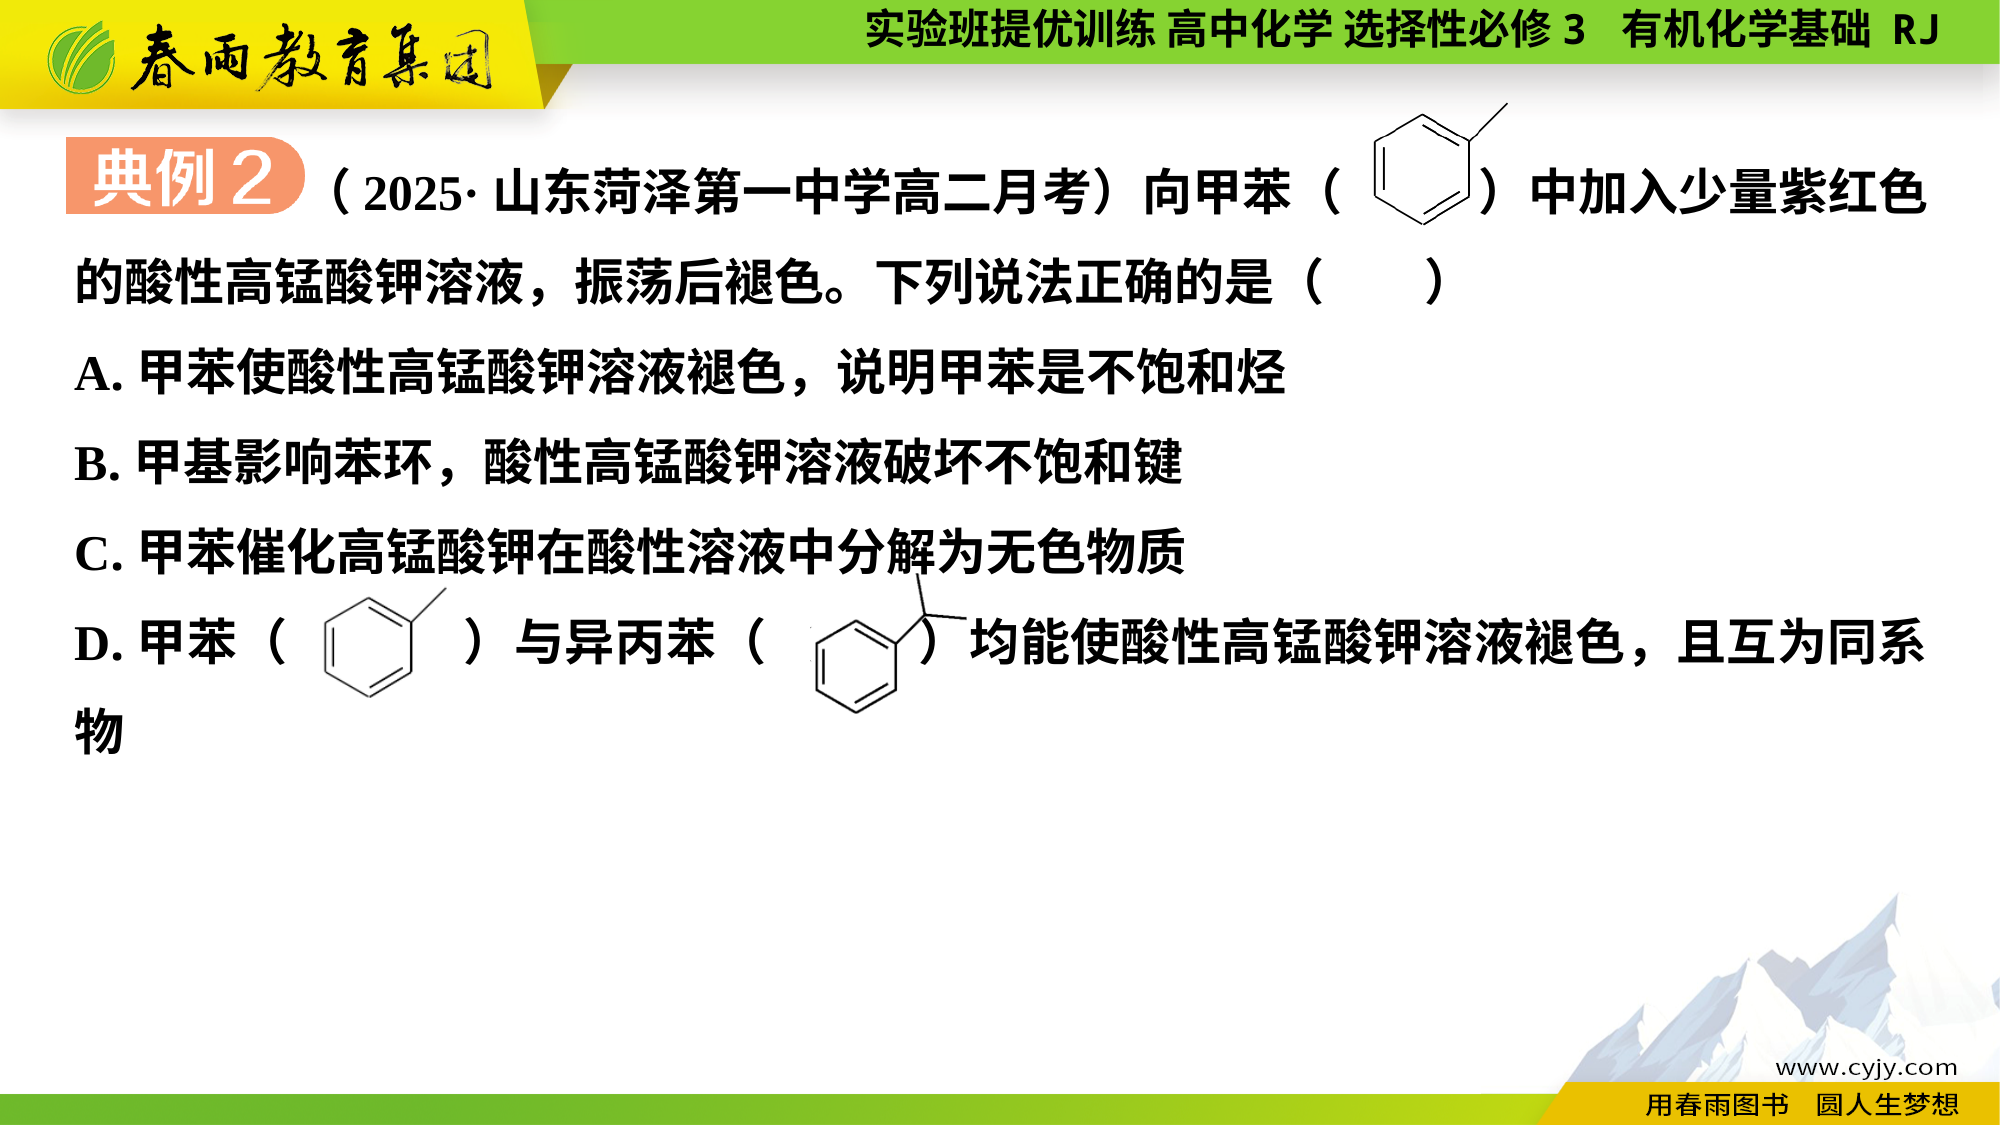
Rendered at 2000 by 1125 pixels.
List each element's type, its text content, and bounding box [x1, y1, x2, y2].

list （2025·山东菏泽第一中学高二月考）向甲苯（ ）中加入少量紫红色的酸性高锰酸钾溶液，振荡后褪色。下列说法正确的是（ ） A.甲苯使酸性高锰酸钾溶液褪色，说明甲苯是不饱和烃 B.甲基影响苯环，酸性高锰酸钾溶液破坏不饱和键 C.甲苯催化高锰酸钾在酸性溶液中分解为无色物质 D.甲苯（ ）与异丙苯（ ）均能使酸性高锰酸钾溶液褪色，且互为同系物 [59, 122, 1944, 775]
picture [0, 0, 2000, 1125]
